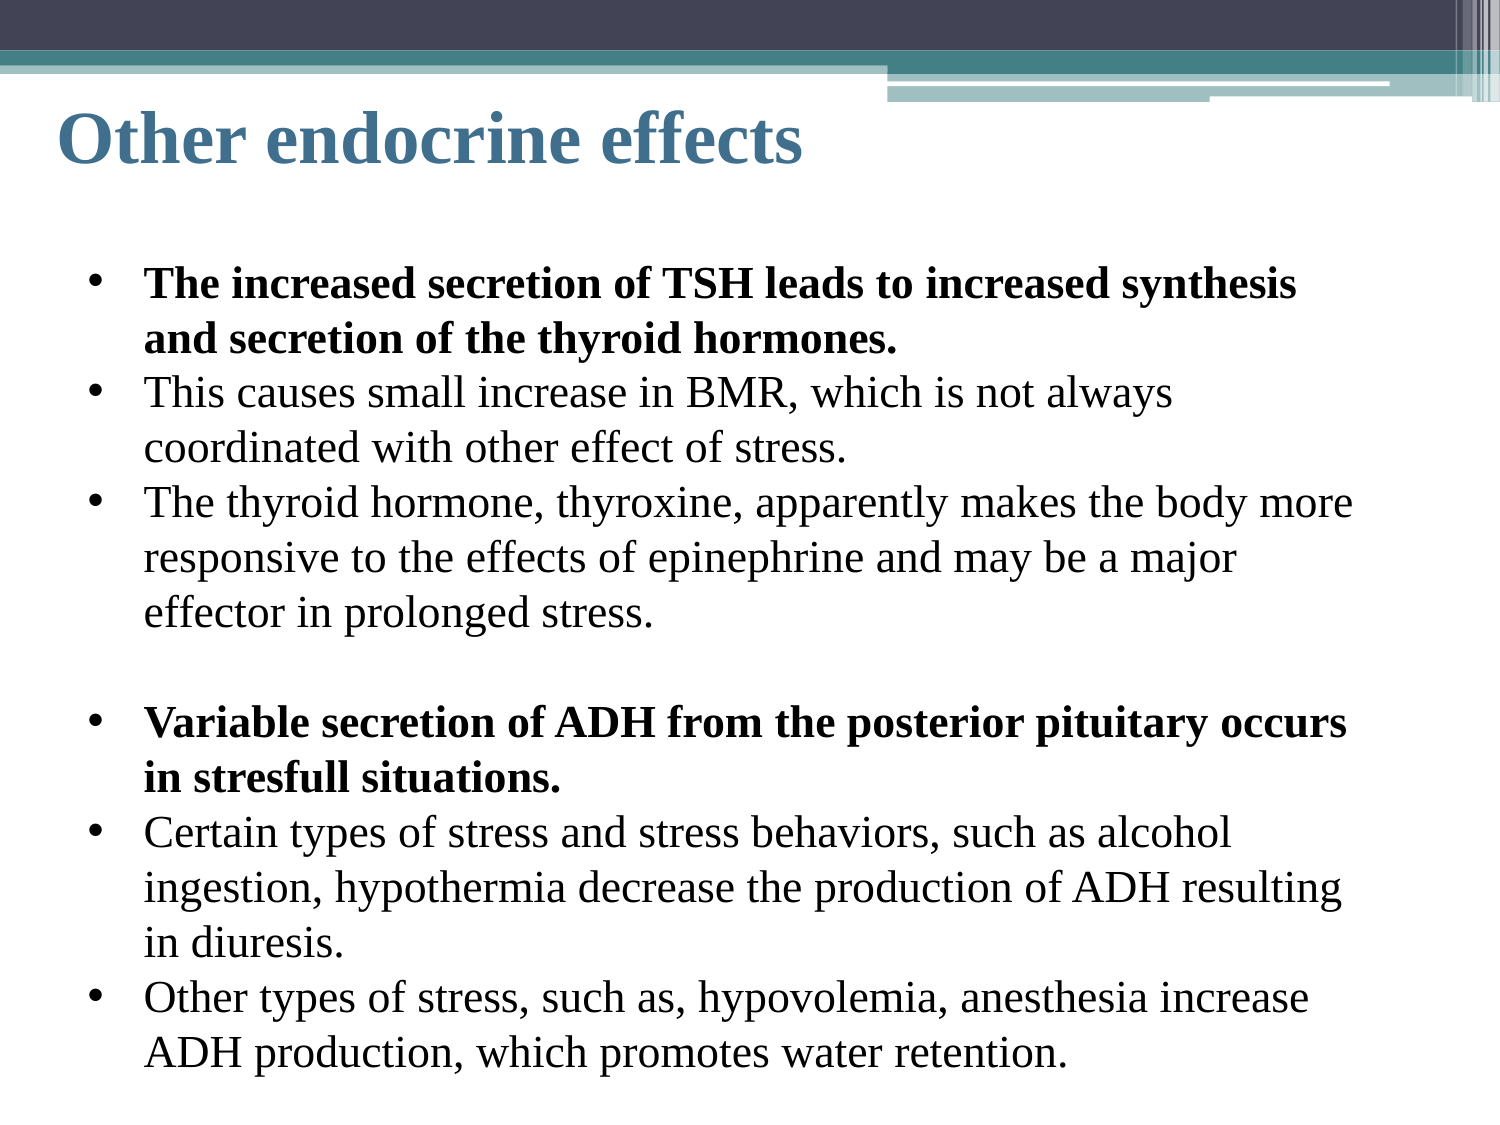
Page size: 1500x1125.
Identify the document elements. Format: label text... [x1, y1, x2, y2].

list The increased secretion of TSH leads to increased synthesis and secretion of the thyroid hormones. This causes small increase in BMR, which is not always coordinated with other effect of stress. The thyroid hormone, thyroxine, apparently makes the body more responsive to the effects of epinephrine and may be a major effector in prolonged stress. Variable secretion of ADH from the posterior pituitary occurs in stresfull situations. Certain types of stress and stress behaviors, such as alcohol ingestion, hypothermia decrease the production of ADH resulting in diuresis. Other types of stress, such as, hypovolemia, anesthesia increase ADH production, which promotes water retention. [87, 252, 1363, 1086]
title Other endocrine effects [56, 88, 1444, 180]
